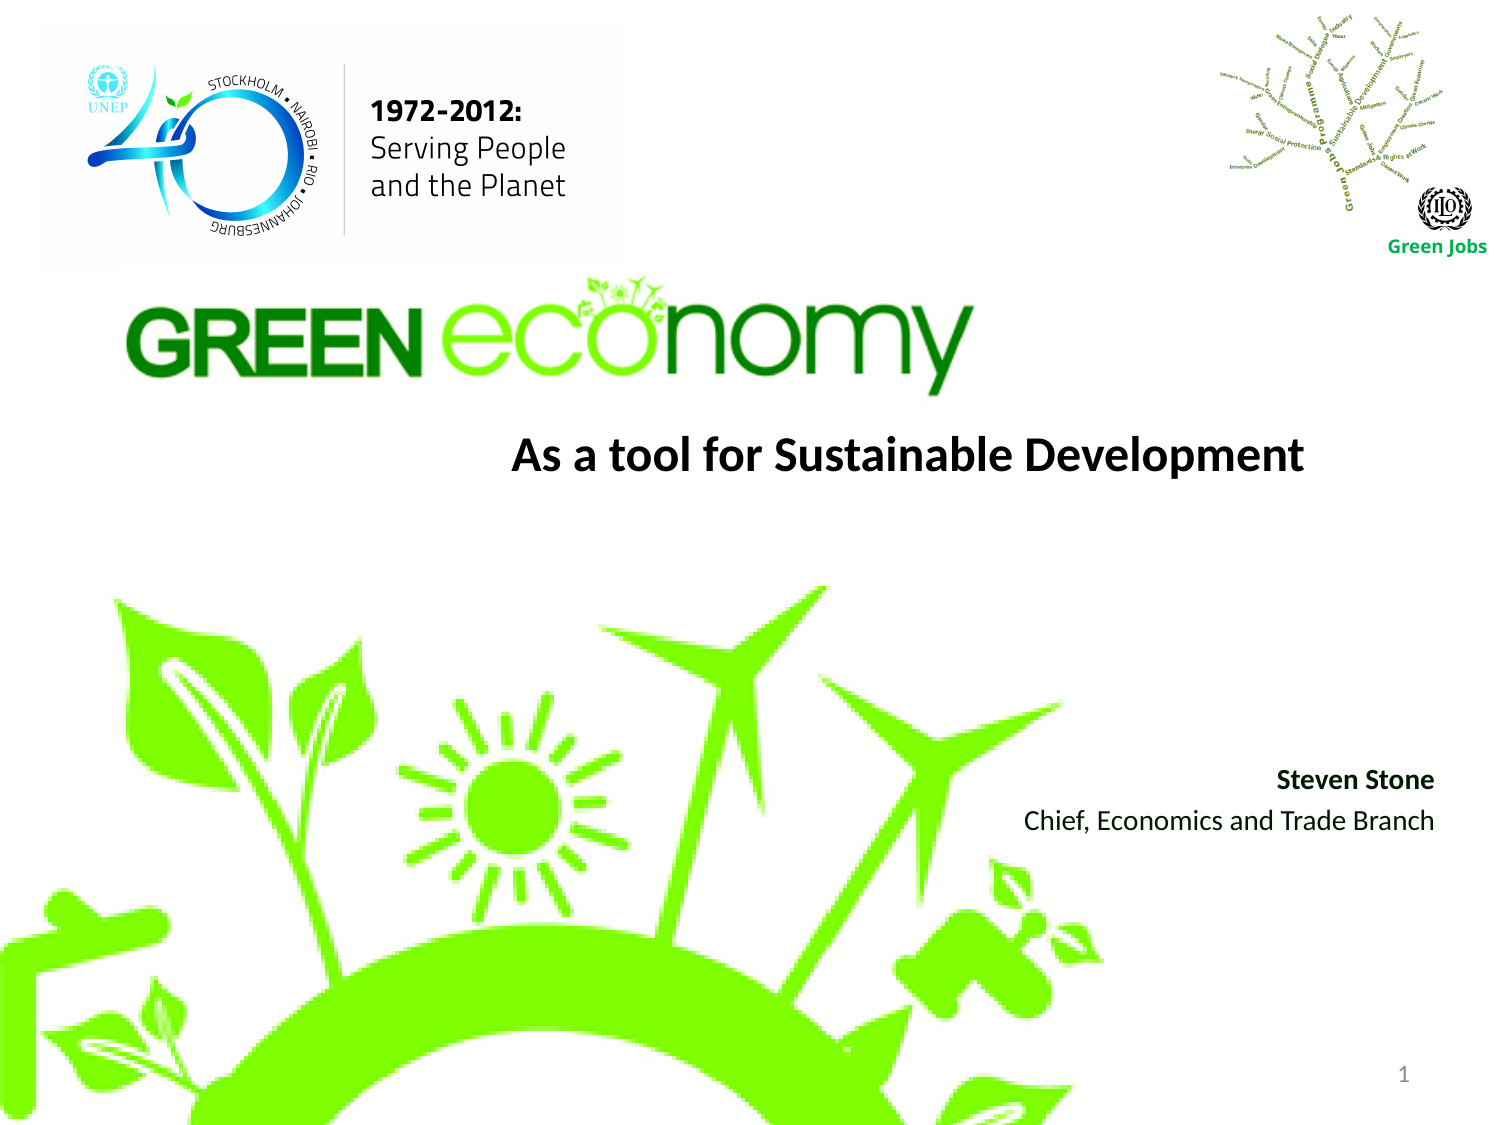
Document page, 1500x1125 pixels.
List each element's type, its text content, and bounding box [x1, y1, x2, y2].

text_box Green Jobs [1372, 227, 1500, 265]
text_box As a tool for Sustainable Development [496, 413, 1411, 489]
picture [1195, 7, 1480, 236]
picture [0, 585, 1105, 1125]
text_box Steven Stone Chief, Economics and Trade Branch [1109, 712, 1450, 1125]
picture [37, 24, 996, 411]
